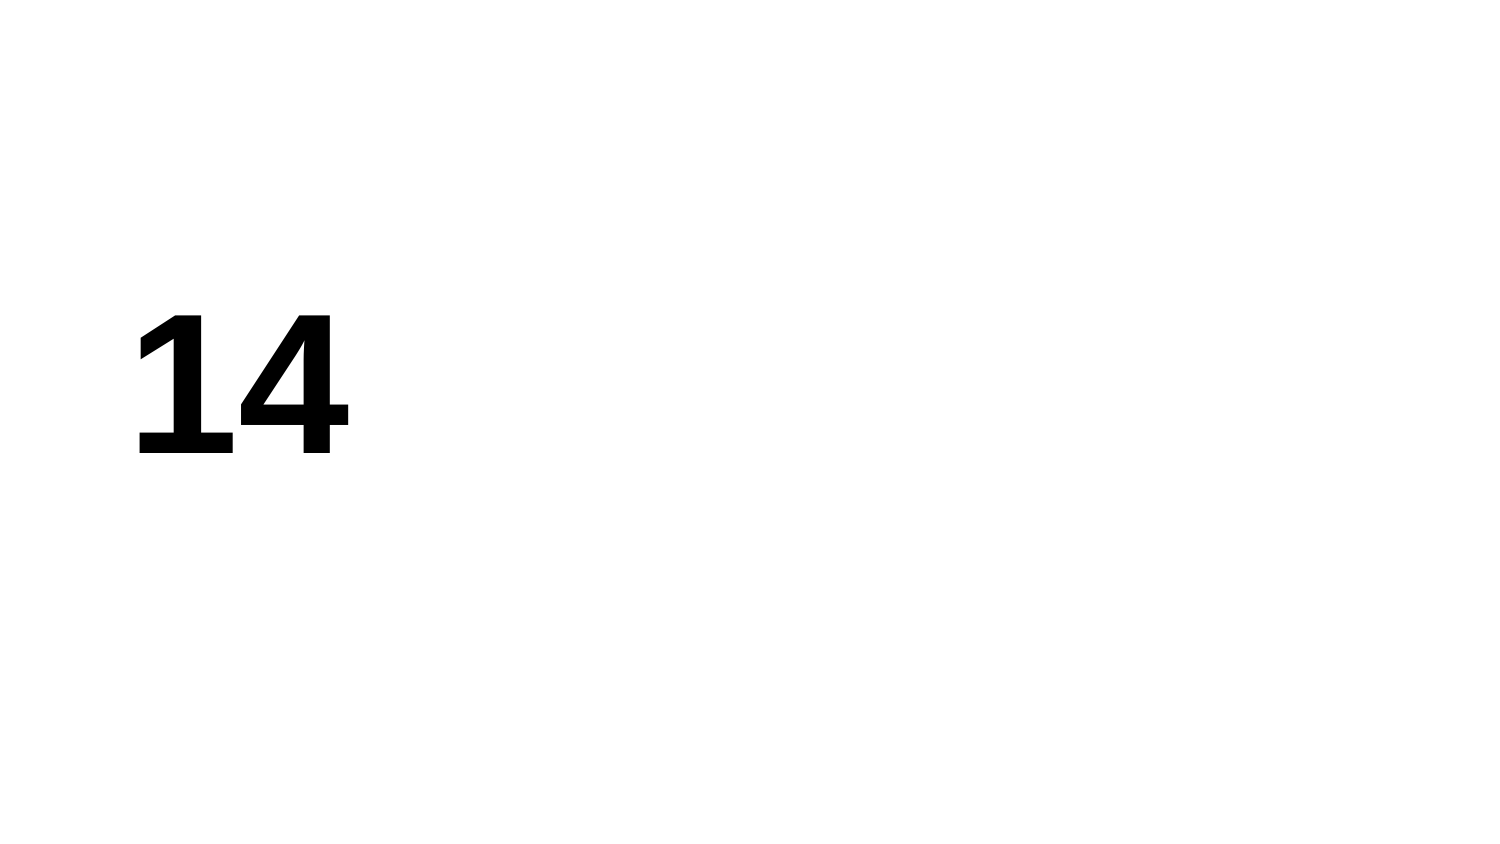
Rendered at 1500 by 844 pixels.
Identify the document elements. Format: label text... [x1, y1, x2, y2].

text_box 14 [112, 235, 1388, 509]
